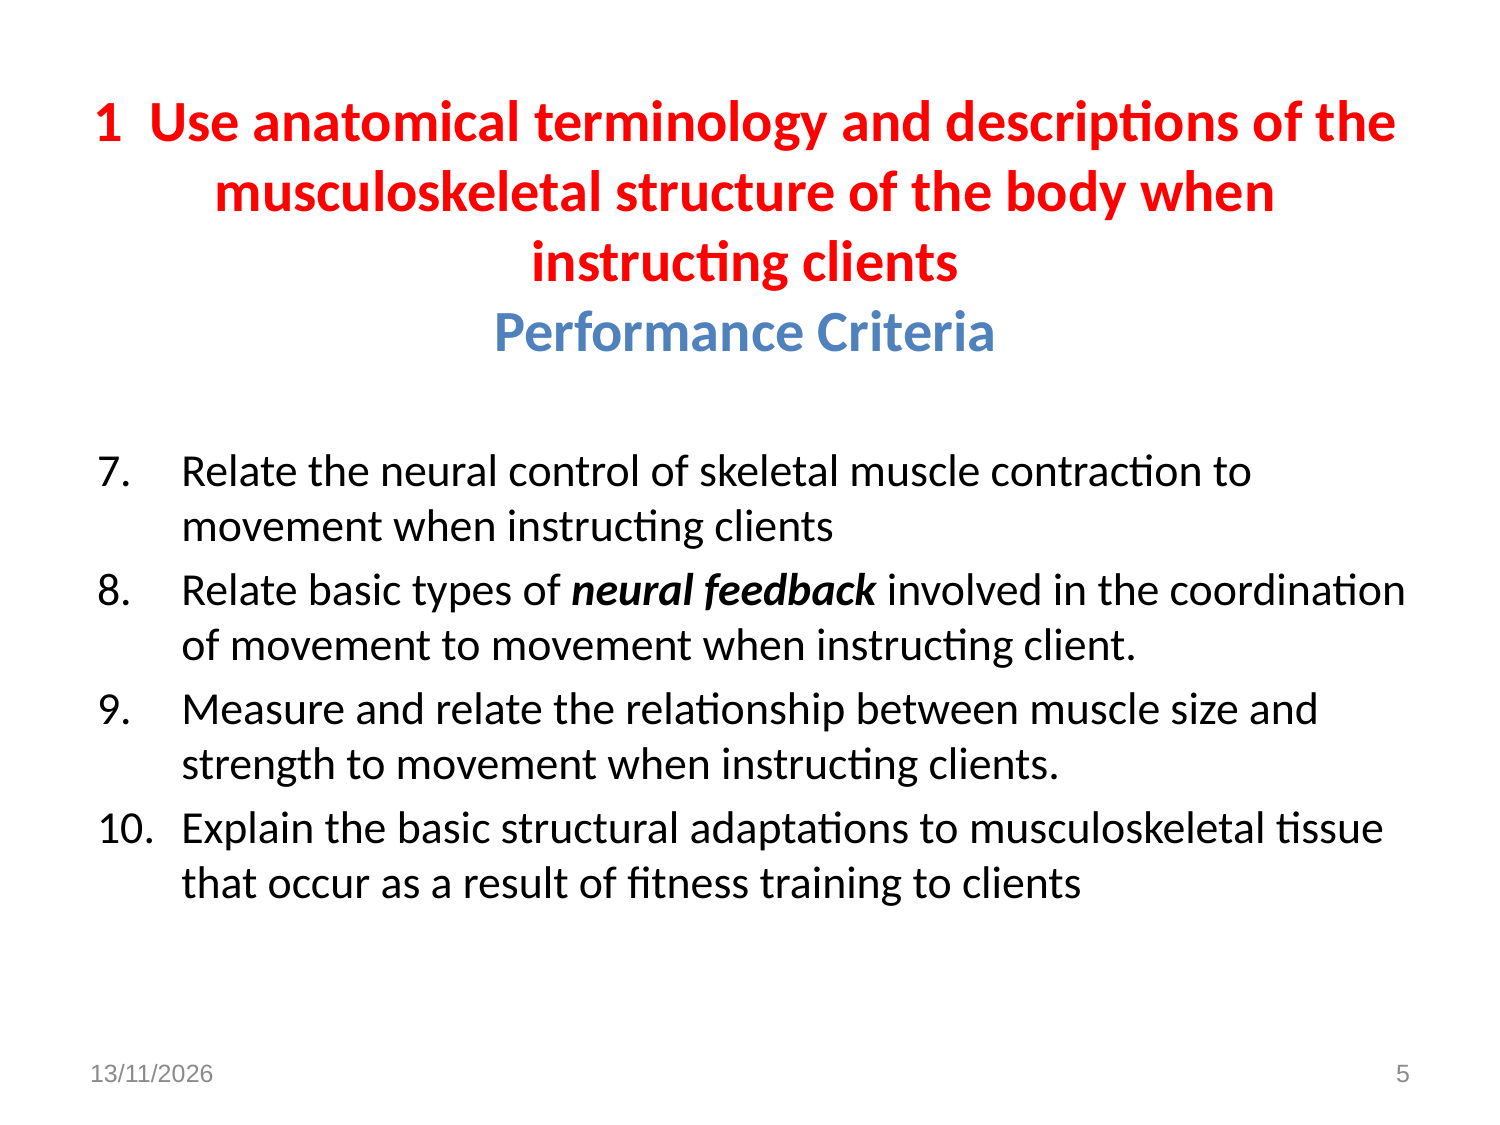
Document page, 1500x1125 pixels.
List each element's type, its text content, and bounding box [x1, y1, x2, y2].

list Relate the neural control of skeletal muscle contraction to movement when instructing clients Relate basic types of neural feedback involved in the coordination of movement to movement when instructing client. Measure and relate the relationship between muscle size and strength to movement when instructing clients. Explain the basic structural adaptations to musculoskeletal tissue that occur as a result of fitness training to clients [82, 433, 1432, 1125]
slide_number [75, 1042, 425, 1103]
title 1 Use anatomical terminology and descriptions of the musculoskeletal structure of the body when instructing clients Performance Criteria [70, 128, 1421, 317]
slide_number 5 [1074, 1042, 1425, 1103]
